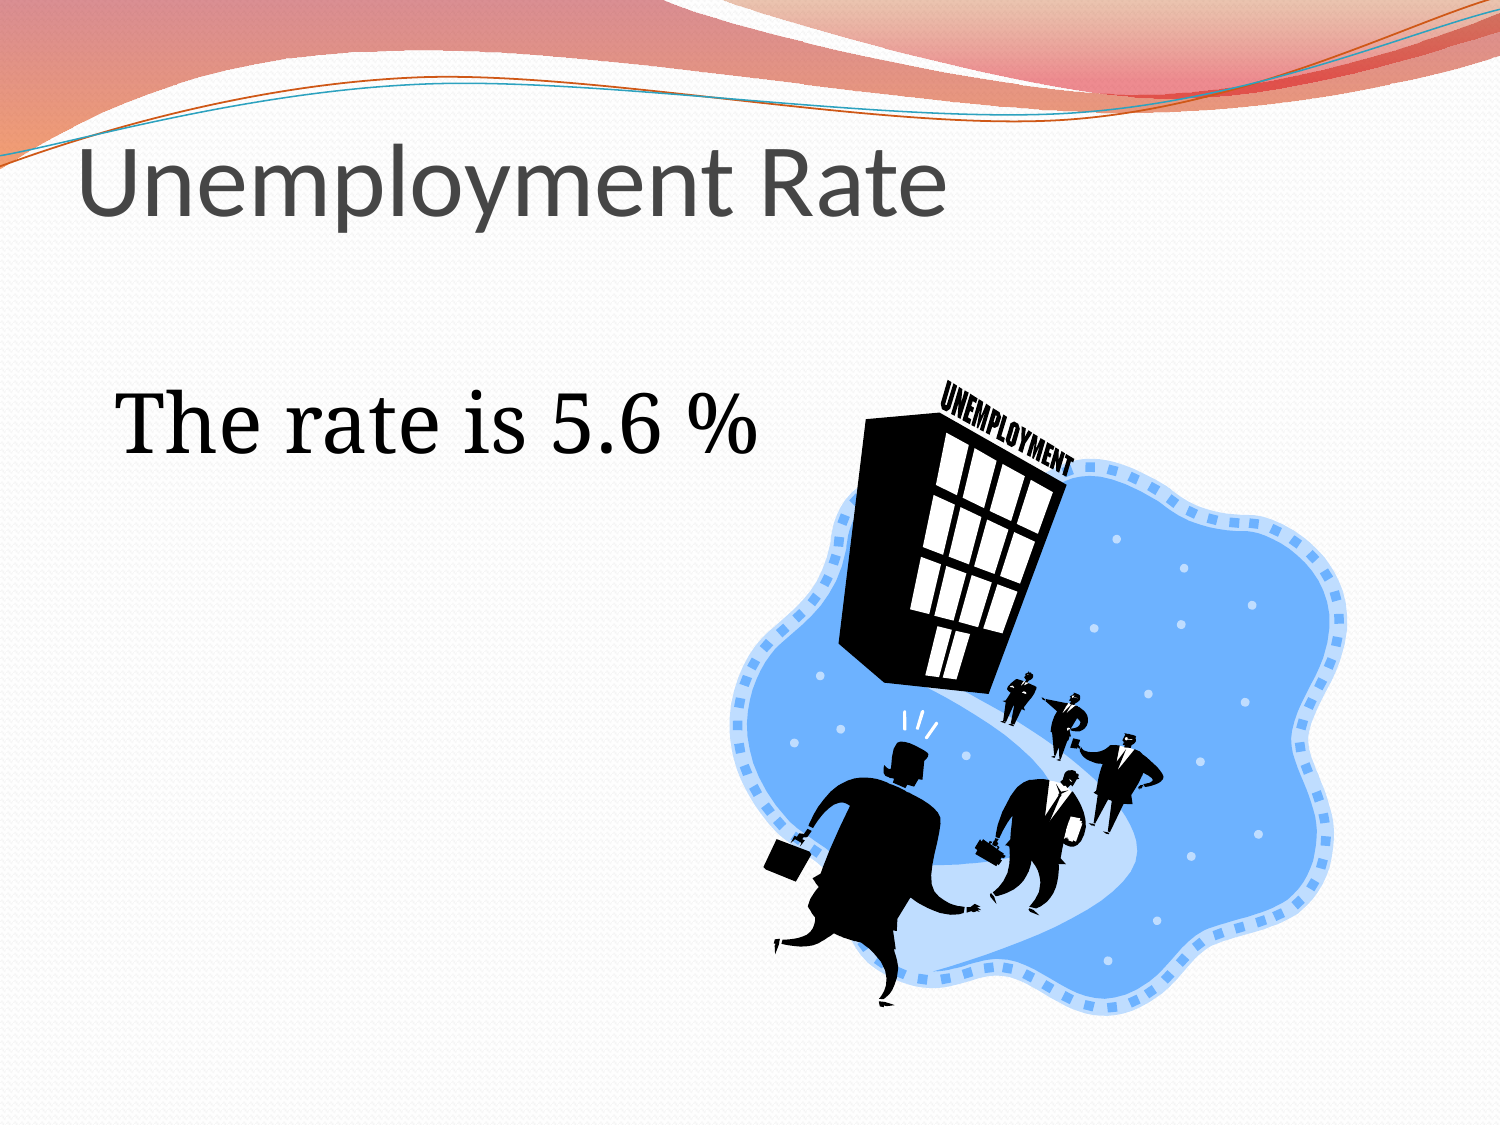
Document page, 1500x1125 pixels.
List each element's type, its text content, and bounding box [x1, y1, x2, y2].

picture [728, 425, 1360, 1044]
title Unemployment Rate [75, 50, 1438, 238]
text_box The rate is 5.6 % [99, 362, 1063, 478]
